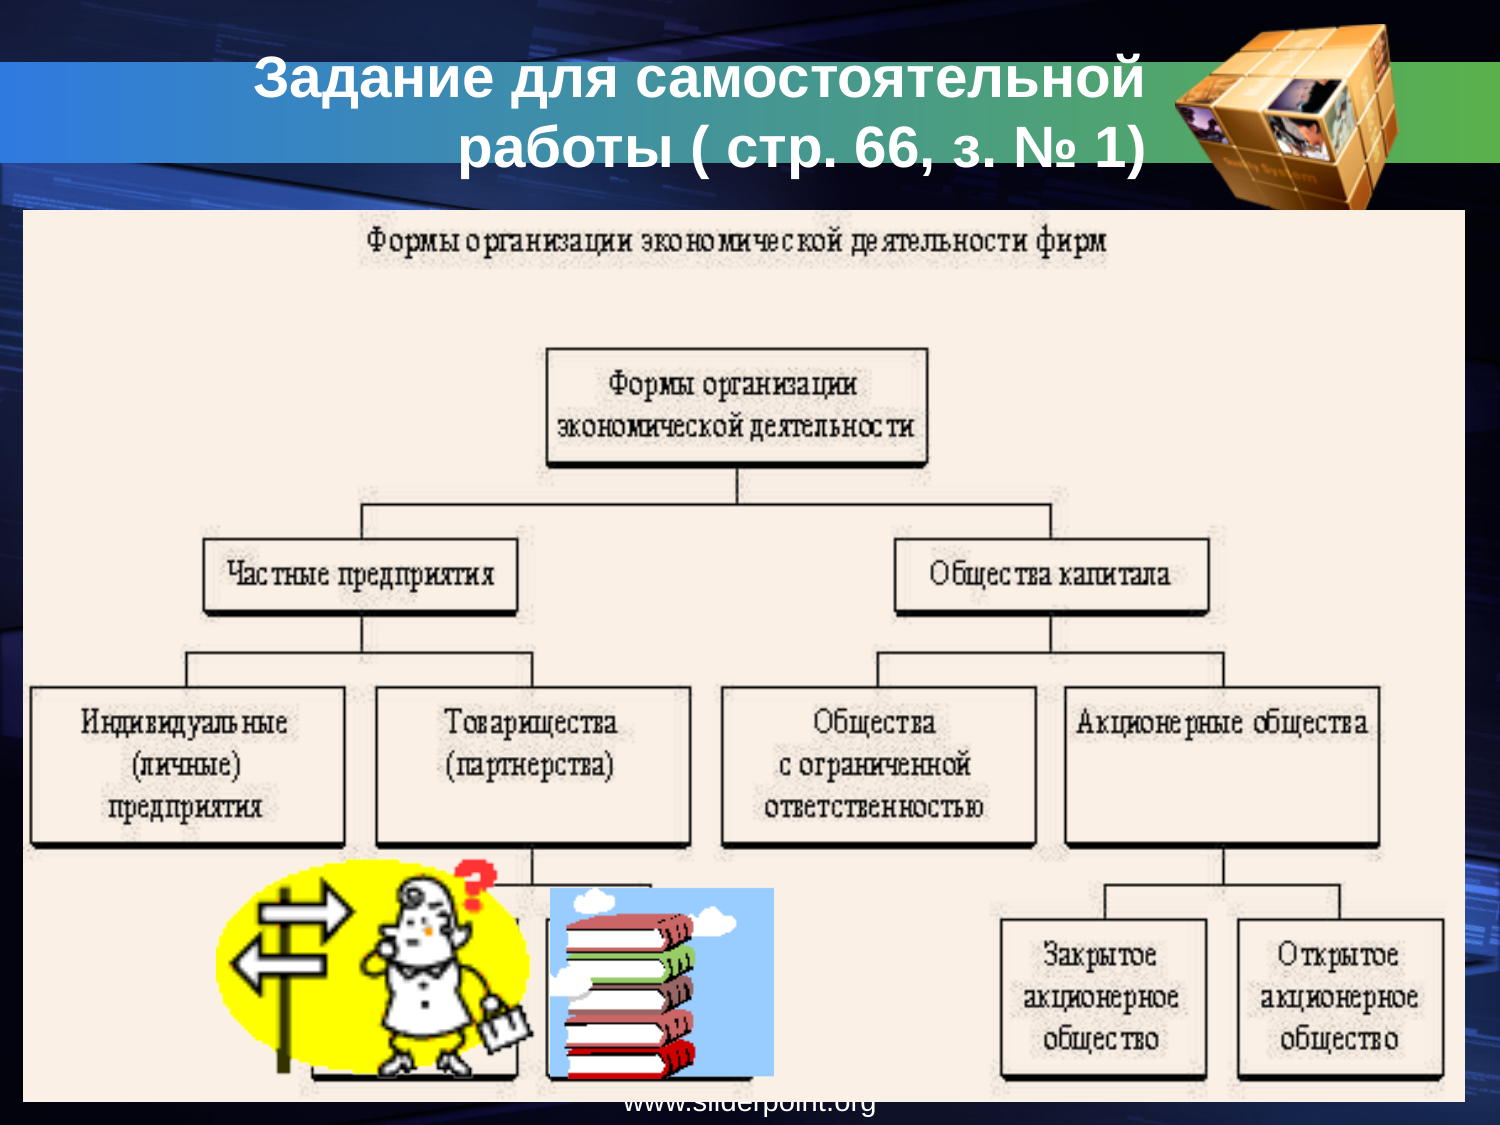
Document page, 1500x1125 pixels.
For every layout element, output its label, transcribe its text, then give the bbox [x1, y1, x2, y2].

picture [0, 0, 1500, 1125]
title Задание для самостоятельной работы ( стр. 66, з. № 1) [74, 62, 1163, 156]
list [23, 210, 1465, 1102]
footer www.sliderpoint.org [512, 1110, 988, 1116]
